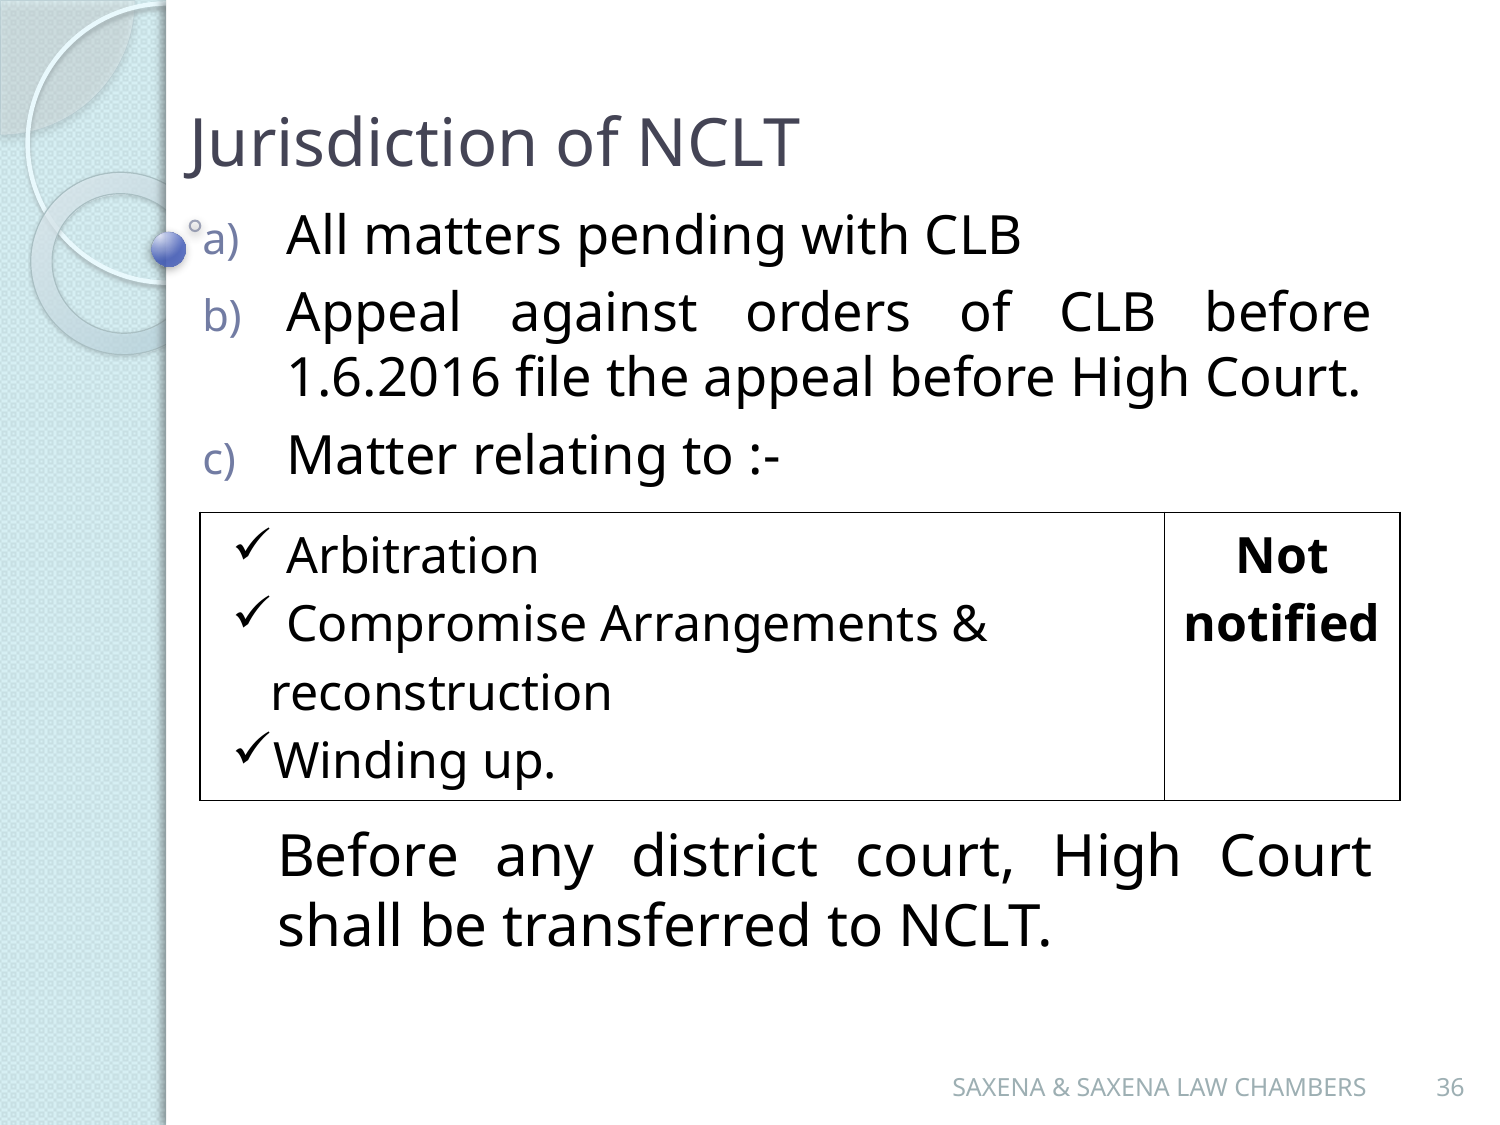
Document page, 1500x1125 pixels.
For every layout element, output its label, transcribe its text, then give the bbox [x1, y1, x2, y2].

table_header Arbitration Compromise Arrangements & reconstruction Winding up. [201, 513, 1164, 800]
subtitle All matters pending with CLB Appeal against orders of CLB before 1.6.2016 file the appeal before High Court. Matter relating to :- Before any district court, High Court shall be transferred to NCLT. [187, 200, 1388, 1025]
title Jurisdiction of NCLT [174, 37, 1413, 188]
table_header Not notified [1165, 513, 1399, 800]
footer SAXENA & SAXENA LAW CHAMBERS [937, 1034, 1413, 1113]
slide_number 36 [1413, 1034, 1488, 1113]
